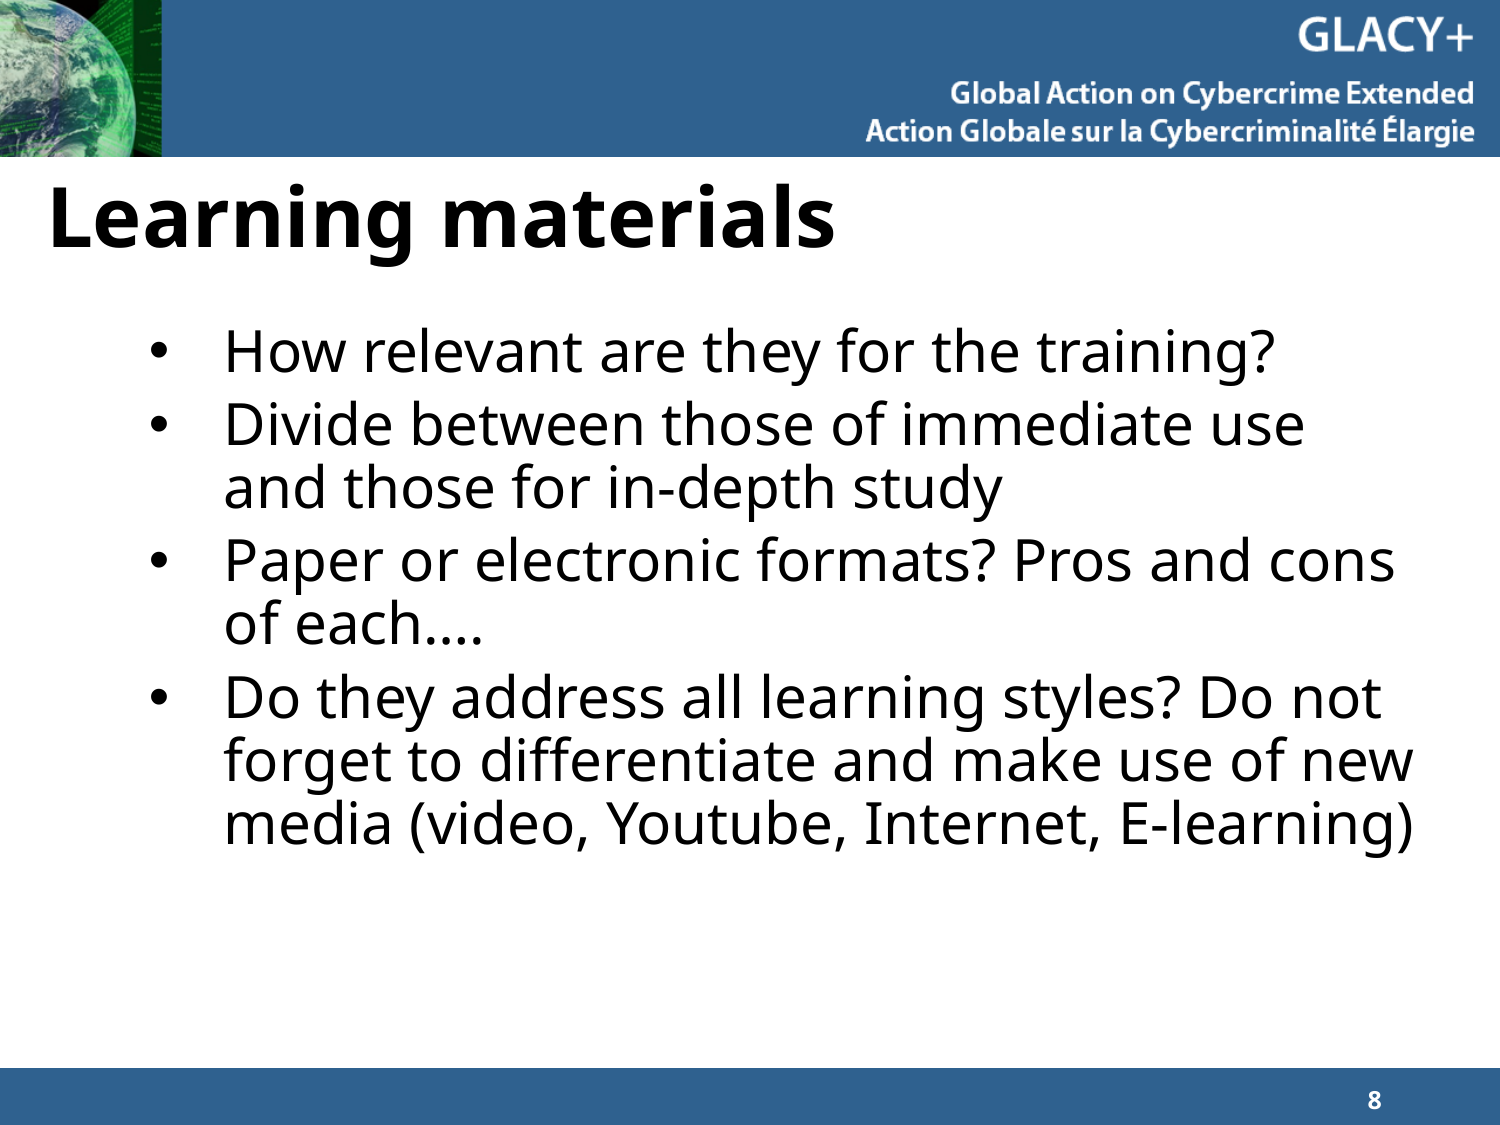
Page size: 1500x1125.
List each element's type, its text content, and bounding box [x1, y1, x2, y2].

picture [0, 0, 1500, 157]
title Learning materials [9, 126, 1397, 315]
slide_number 8 [1059, 1071, 1397, 1125]
list How relevant are they for the training? Divide between those of immediate use and those for in-depth study Paper or electronic formats? Pros and cons of each…. Do they address all learning styles? Do not forget to differentiate and make use of new media (video, Youtube, Internet, E-learning) [76, 314, 1432, 1028]
